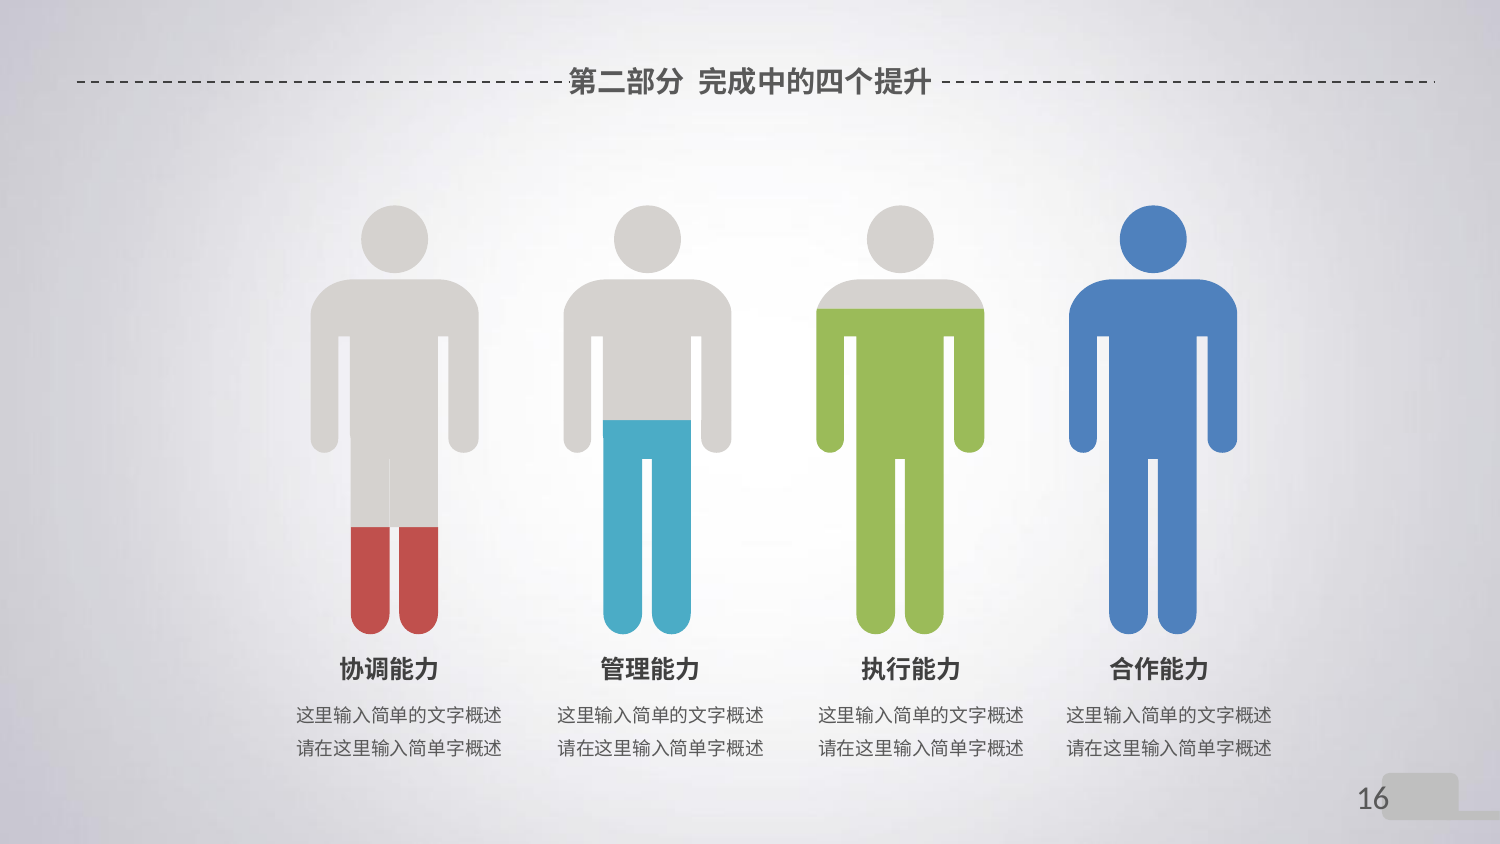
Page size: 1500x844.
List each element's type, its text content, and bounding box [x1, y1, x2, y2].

title 第二部分 完成中的四个提升 [18, 52, 1483, 110]
text_box 这里输入简单的文字概述请在这里输入简单字概述 [275, 684, 524, 767]
picture [0, 0, 1500, 844]
text_box 这里输入简单的文字概述请在这里输入简单字概述 [797, 684, 1045, 767]
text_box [816, 205, 985, 635]
text_box 管理能力 [585, 646, 716, 684]
text_box 这里输入简单的文字概述请在这里输入简单字概述 [536, 684, 785, 767]
text_box 合作能力 [1094, 646, 1225, 684]
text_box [1068, 205, 1238, 635]
picture [1376, 797, 1381, 807]
text_box 这里输入简单的文字概述请在这里输入简单字概述 [1045, 684, 1294, 767]
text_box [310, 205, 479, 635]
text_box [563, 205, 732, 635]
text_box 协调能力 [324, 646, 455, 684]
text_box 执行能力 [846, 646, 977, 684]
